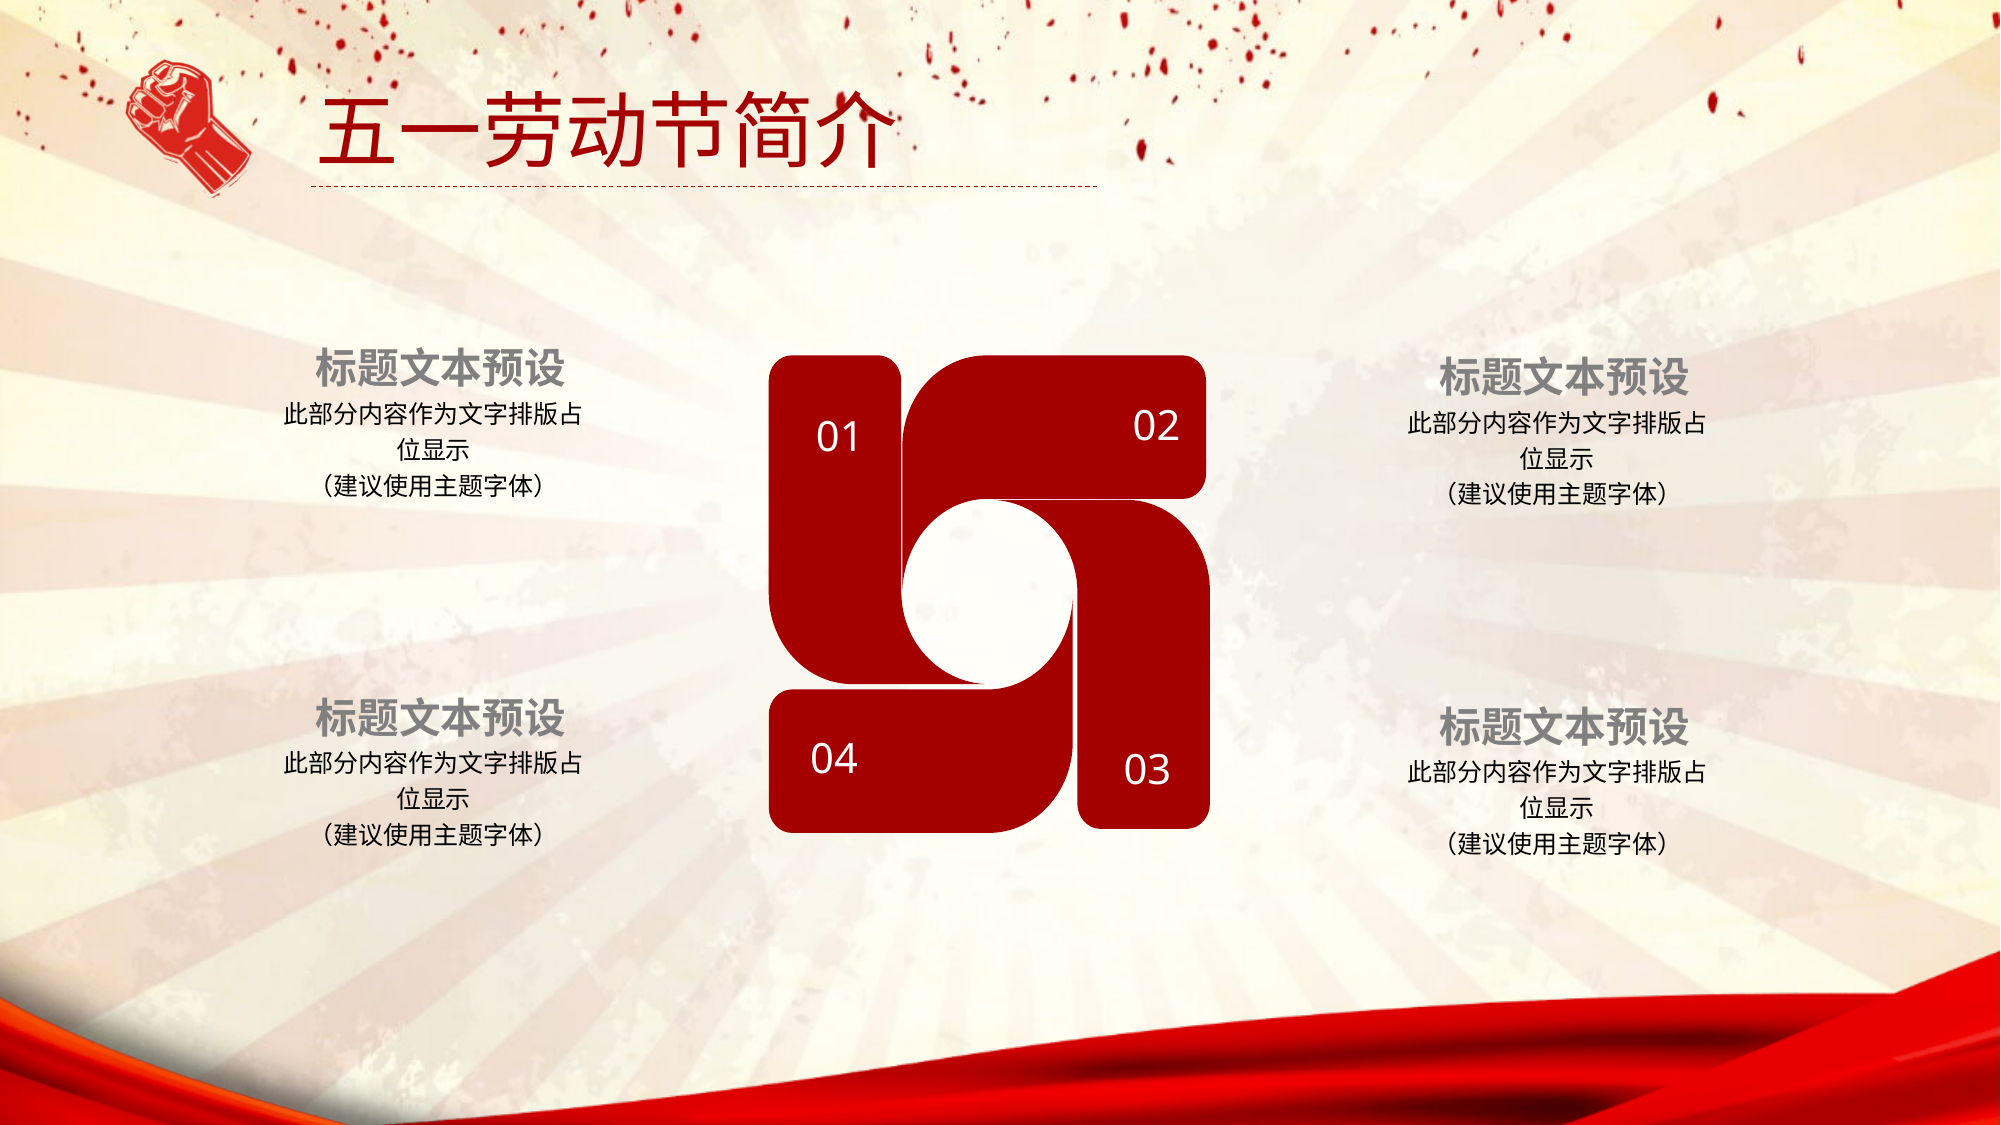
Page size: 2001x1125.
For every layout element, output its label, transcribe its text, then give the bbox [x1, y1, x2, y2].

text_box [278, 672, 604, 790]
picture [0, 0, 2001, 1125]
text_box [768, 355, 1210, 833]
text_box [1402, 681, 1728, 799]
text_box 五一劳动节简介 [252, 70, 913, 186]
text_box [1402, 332, 1728, 449]
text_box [278, 323, 604, 441]
